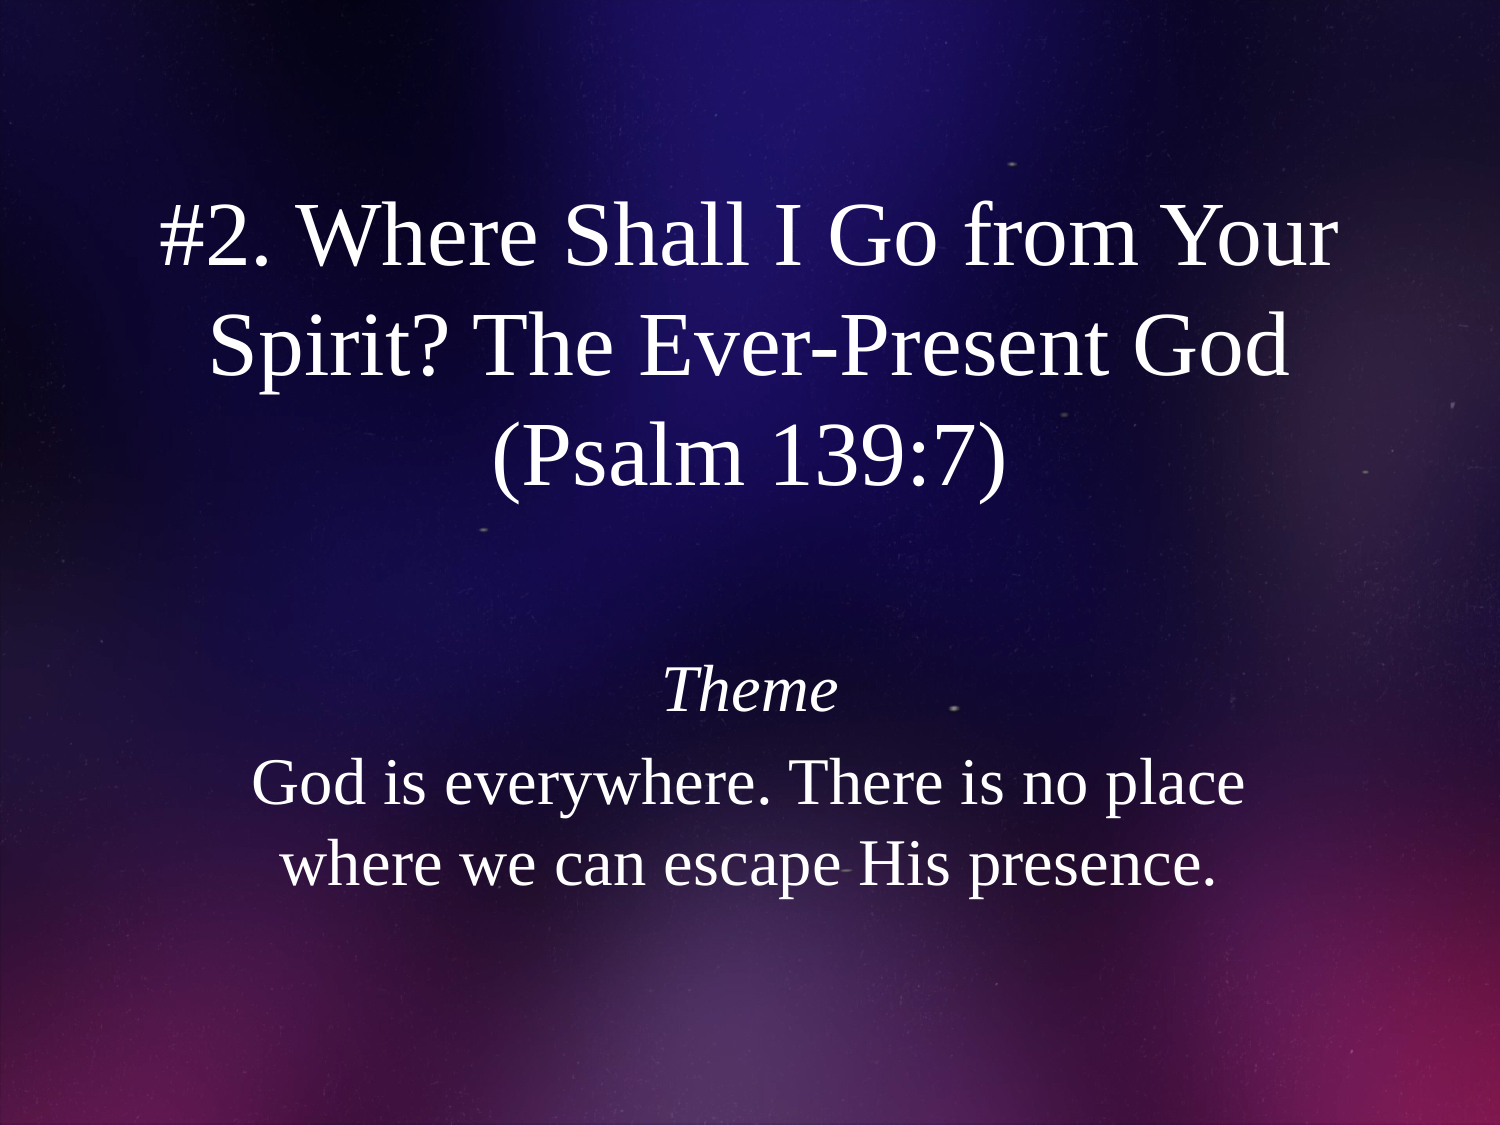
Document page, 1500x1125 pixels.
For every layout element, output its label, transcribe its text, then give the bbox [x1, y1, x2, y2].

title #2. Where Shall I Go from Your Spirit? The Ever-Present God (Psalm 139:7) [112, 299, 1388, 488]
subtitle Theme God is everywhere. There is no place where we can escape His presence. [225, 637, 1275, 925]
picture [0, 0, 1500, 1125]
